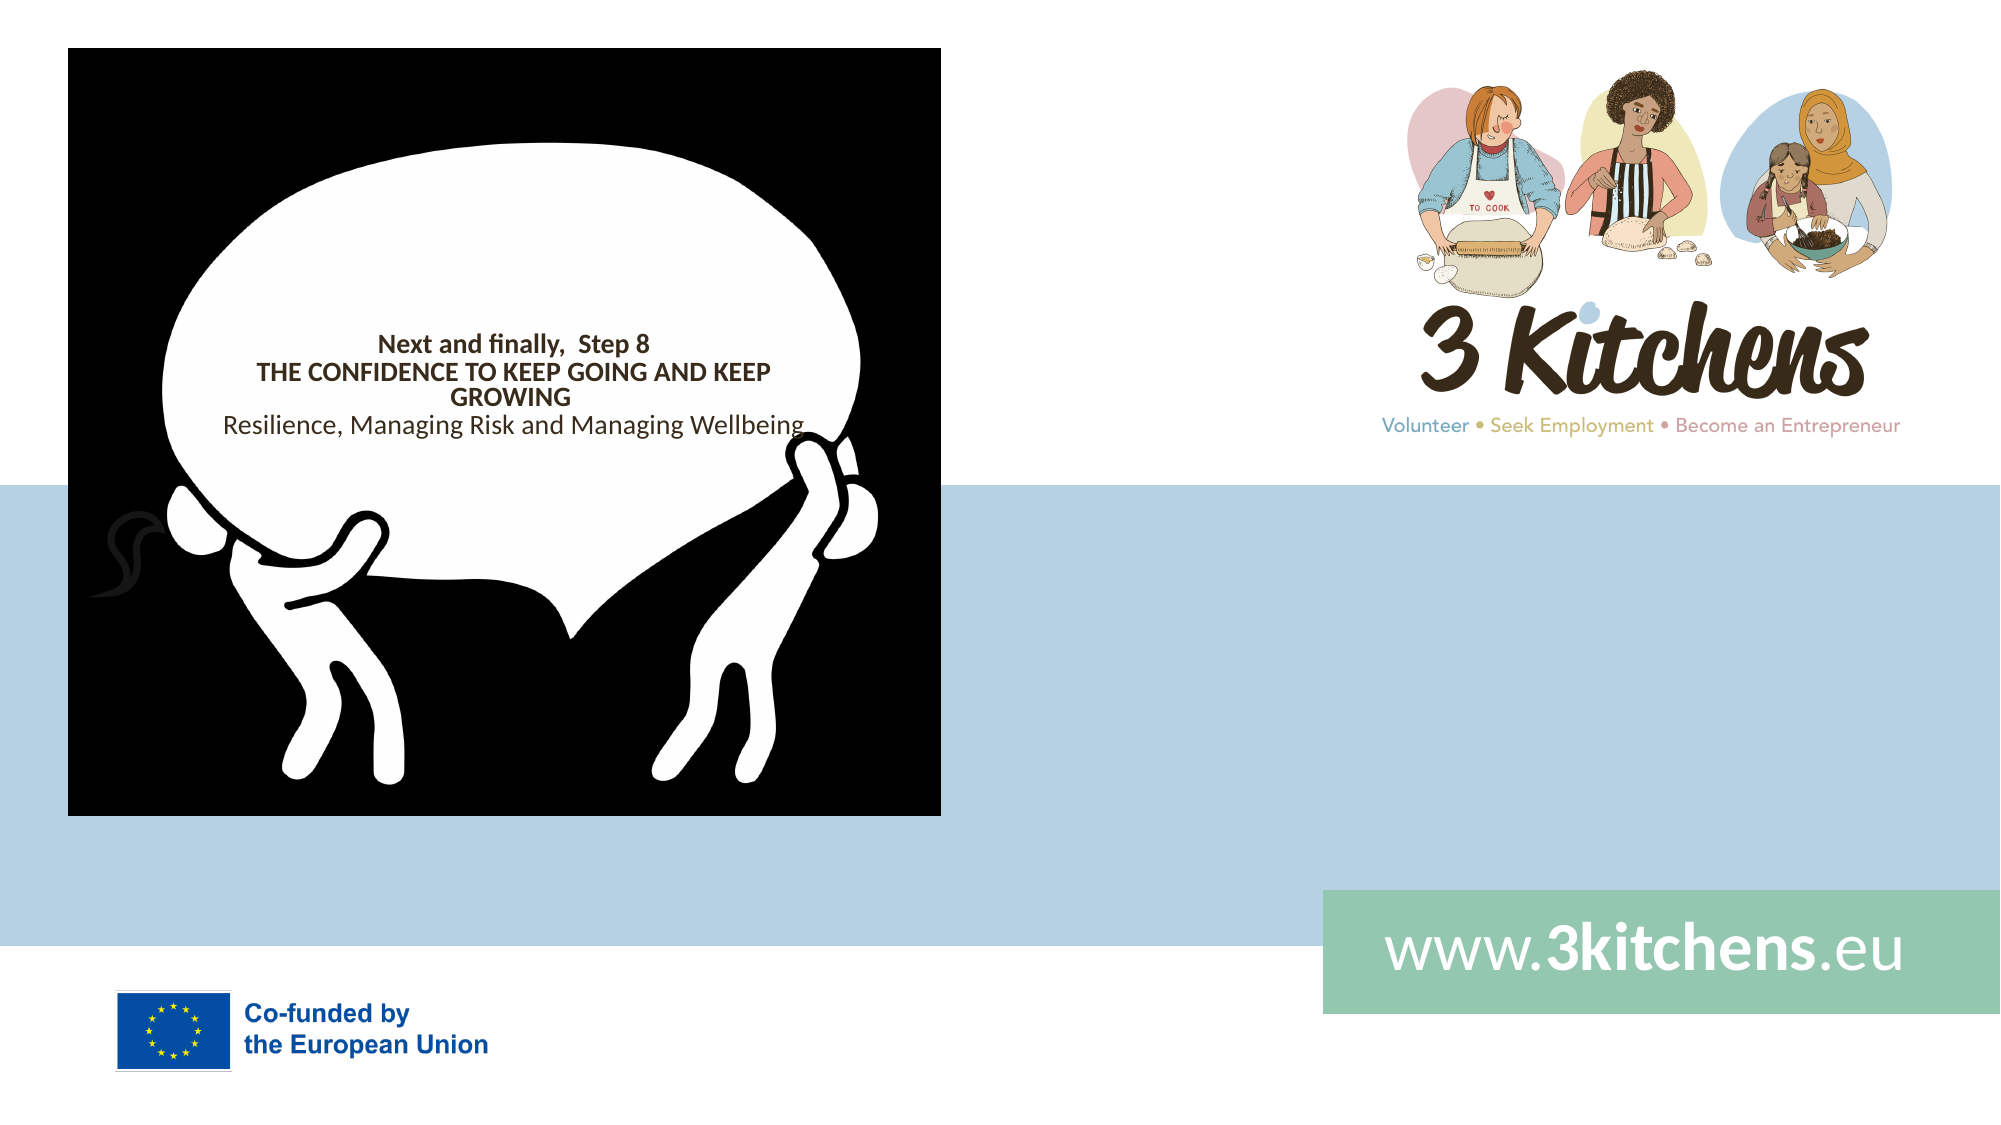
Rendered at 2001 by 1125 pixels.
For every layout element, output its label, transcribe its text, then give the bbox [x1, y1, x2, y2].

picture [1349, 23, 1957, 462]
list www.3kitchens.eu [1323, 891, 1921, 1012]
text_box [1244, 442, 1769, 563]
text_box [68, 48, 941, 816]
picture [112, 988, 516, 1074]
